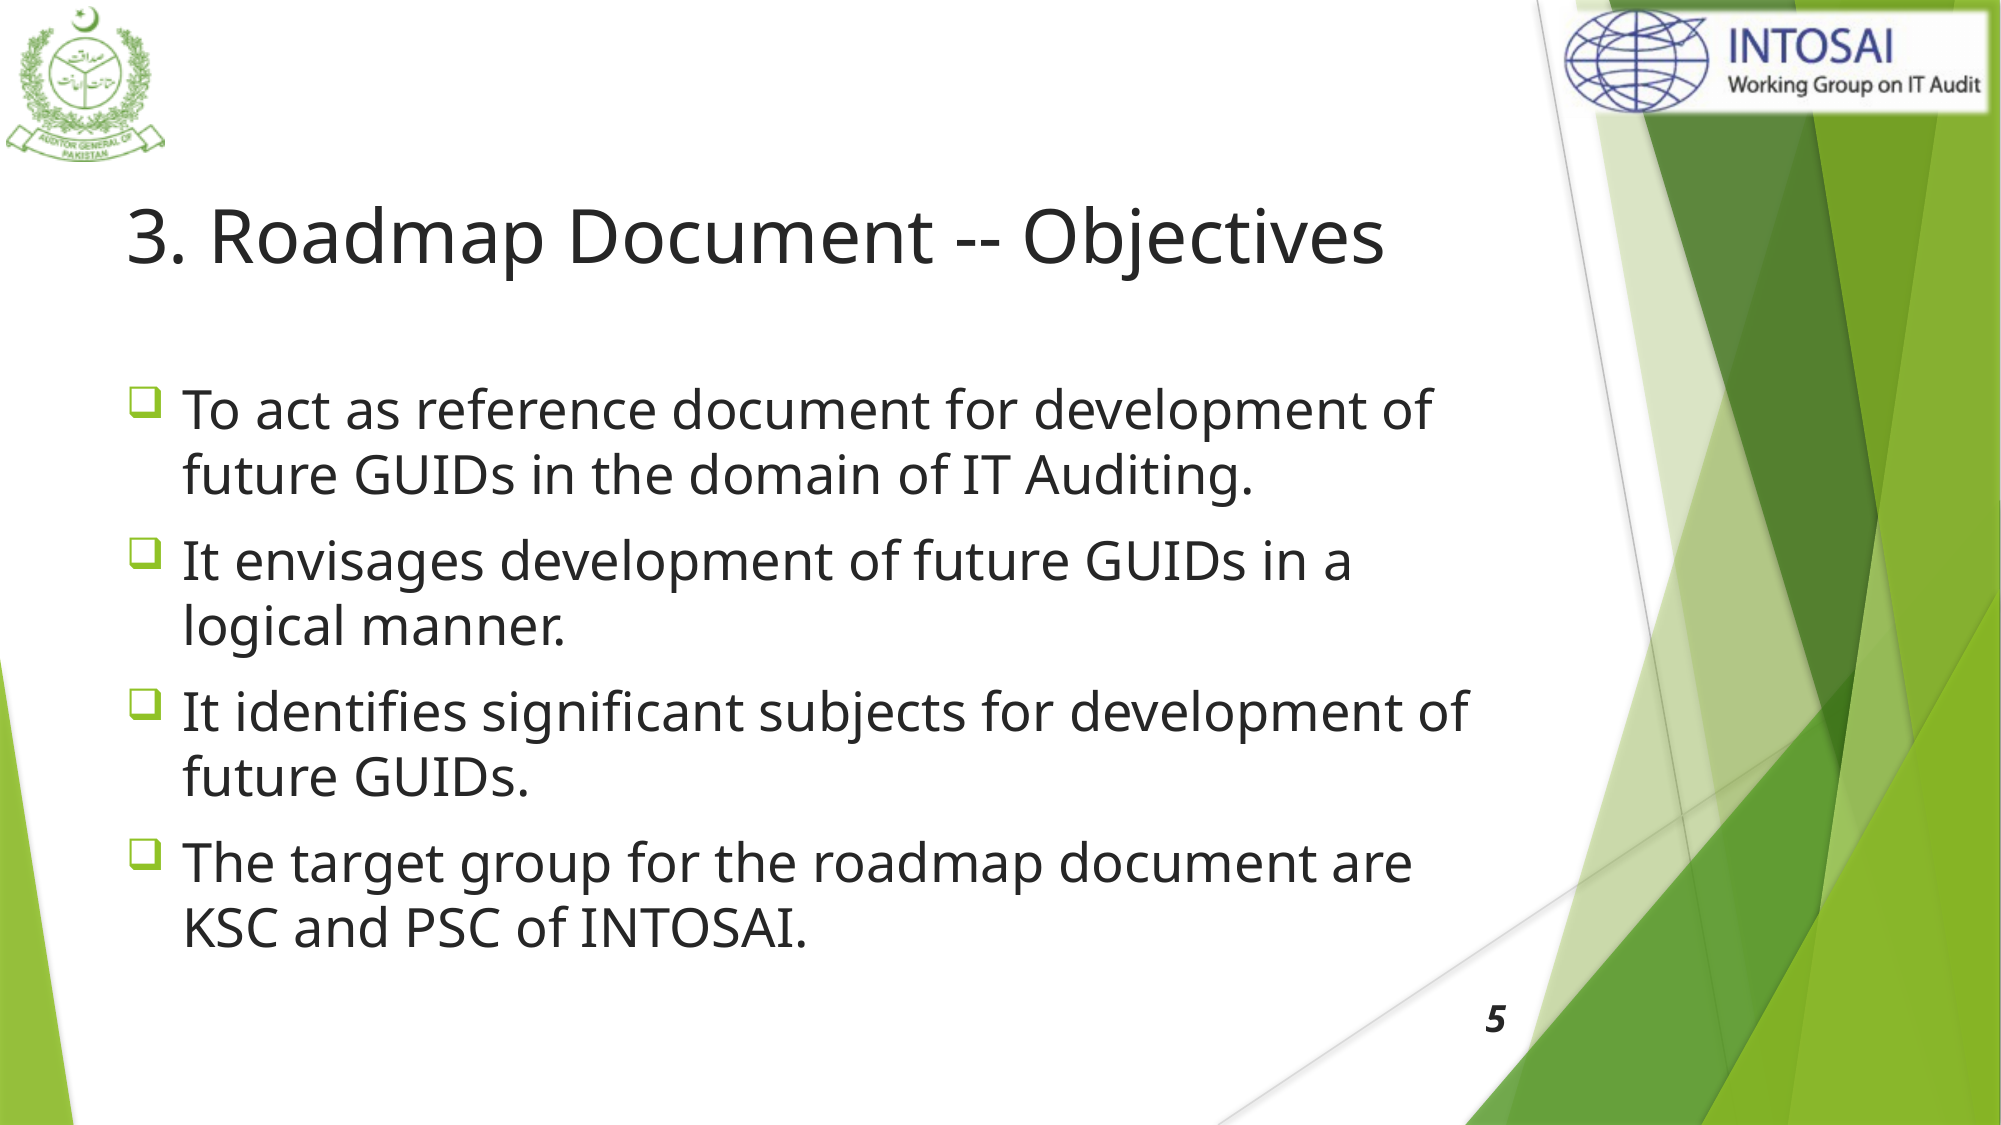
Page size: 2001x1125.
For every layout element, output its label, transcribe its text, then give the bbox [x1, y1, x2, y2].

list To act as reference document for development of future GUIDs in the domain of IT Auditing. It envisages development of future GUIDs in a logical manner. It identifies significant subjects for development of future GUIDs. The target group for the roadmap document are KSC and PSC of INTOSAI. [111, 368, 1522, 1051]
title 3. Roadmap Document -- Objectives [111, 180, 1522, 368]
picture [1567, 13, 1985, 111]
